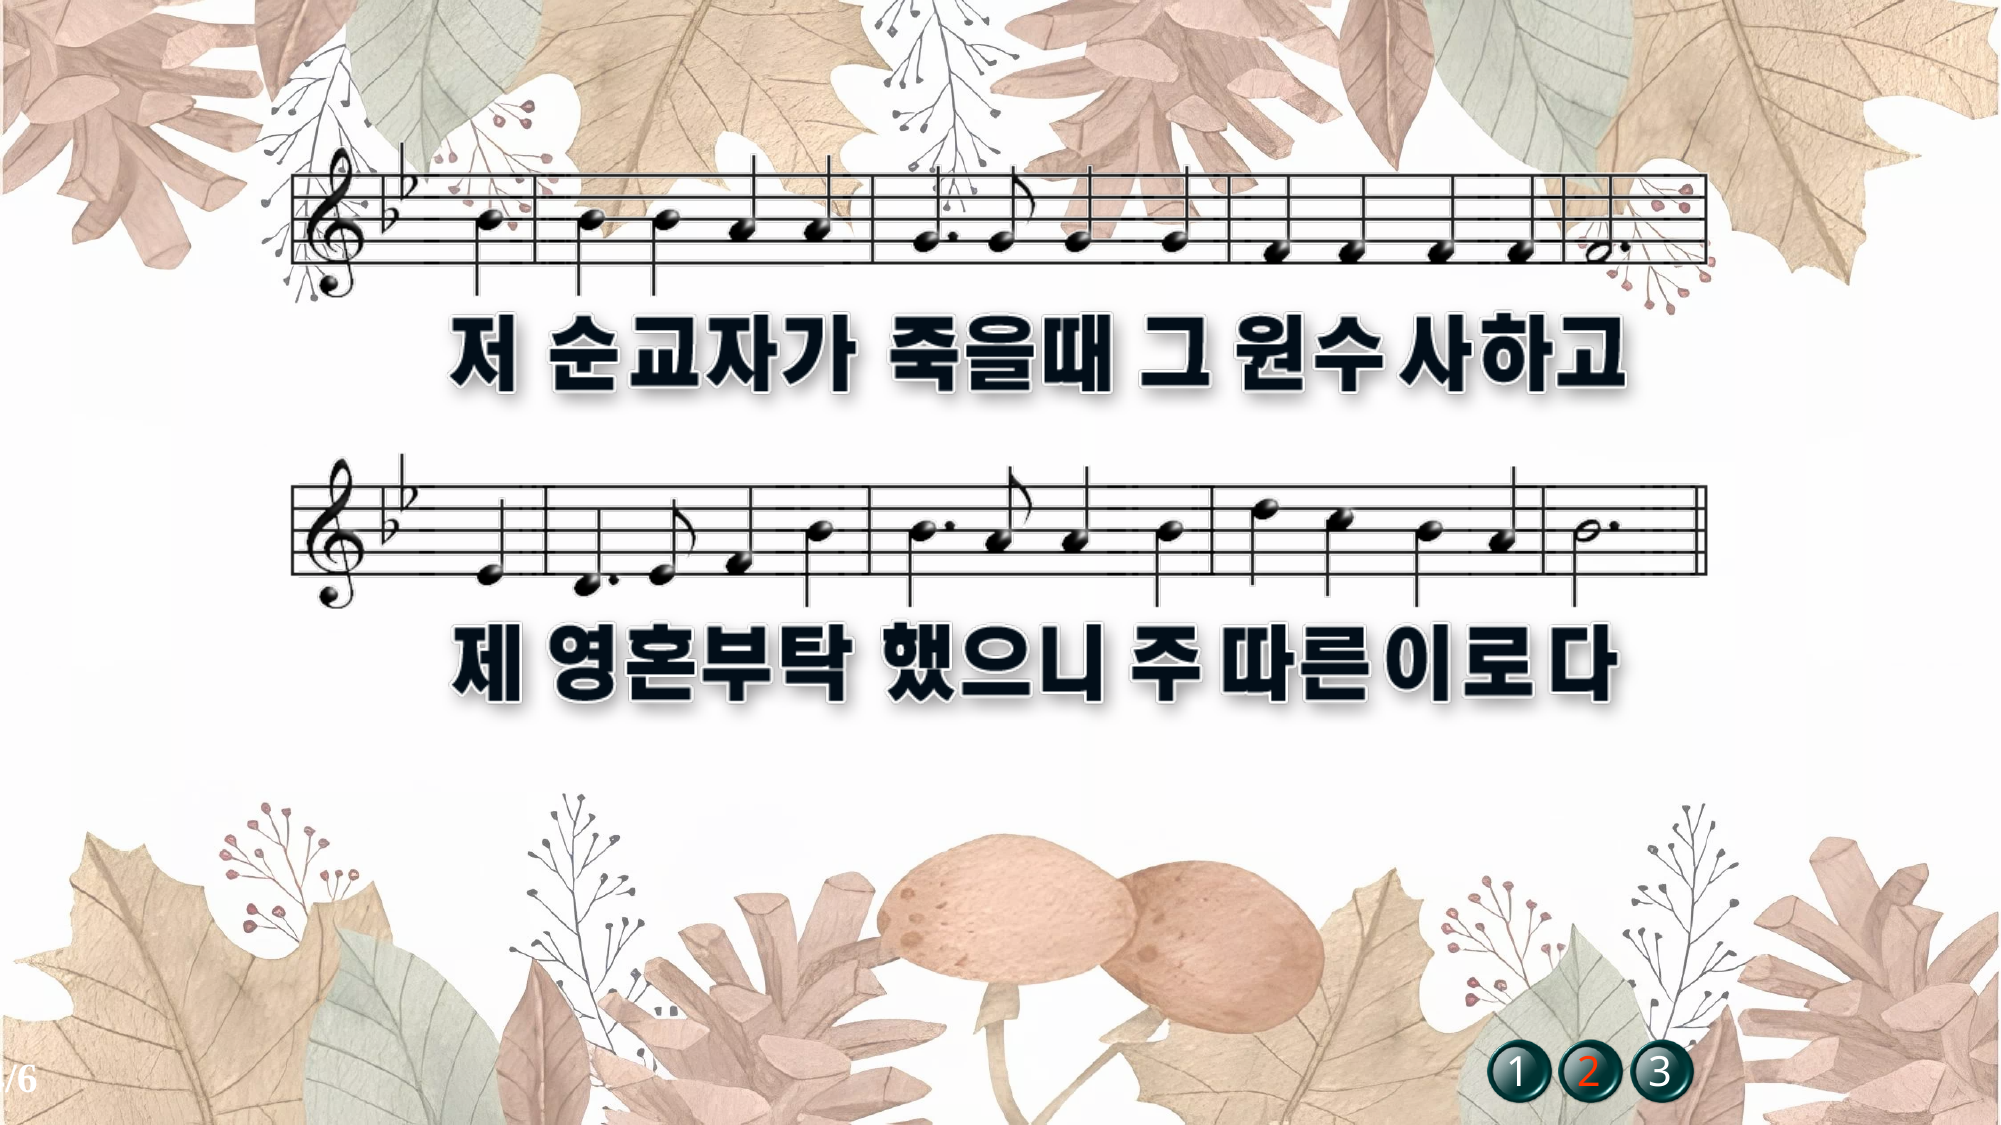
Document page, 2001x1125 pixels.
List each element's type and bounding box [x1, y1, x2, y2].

text_box [1627, 1035, 1697, 1106]
text_box [1555, 1035, 1626, 1106]
picture [0, 0, 2001, 1125]
text_box [1484, 1035, 1555, 1106]
